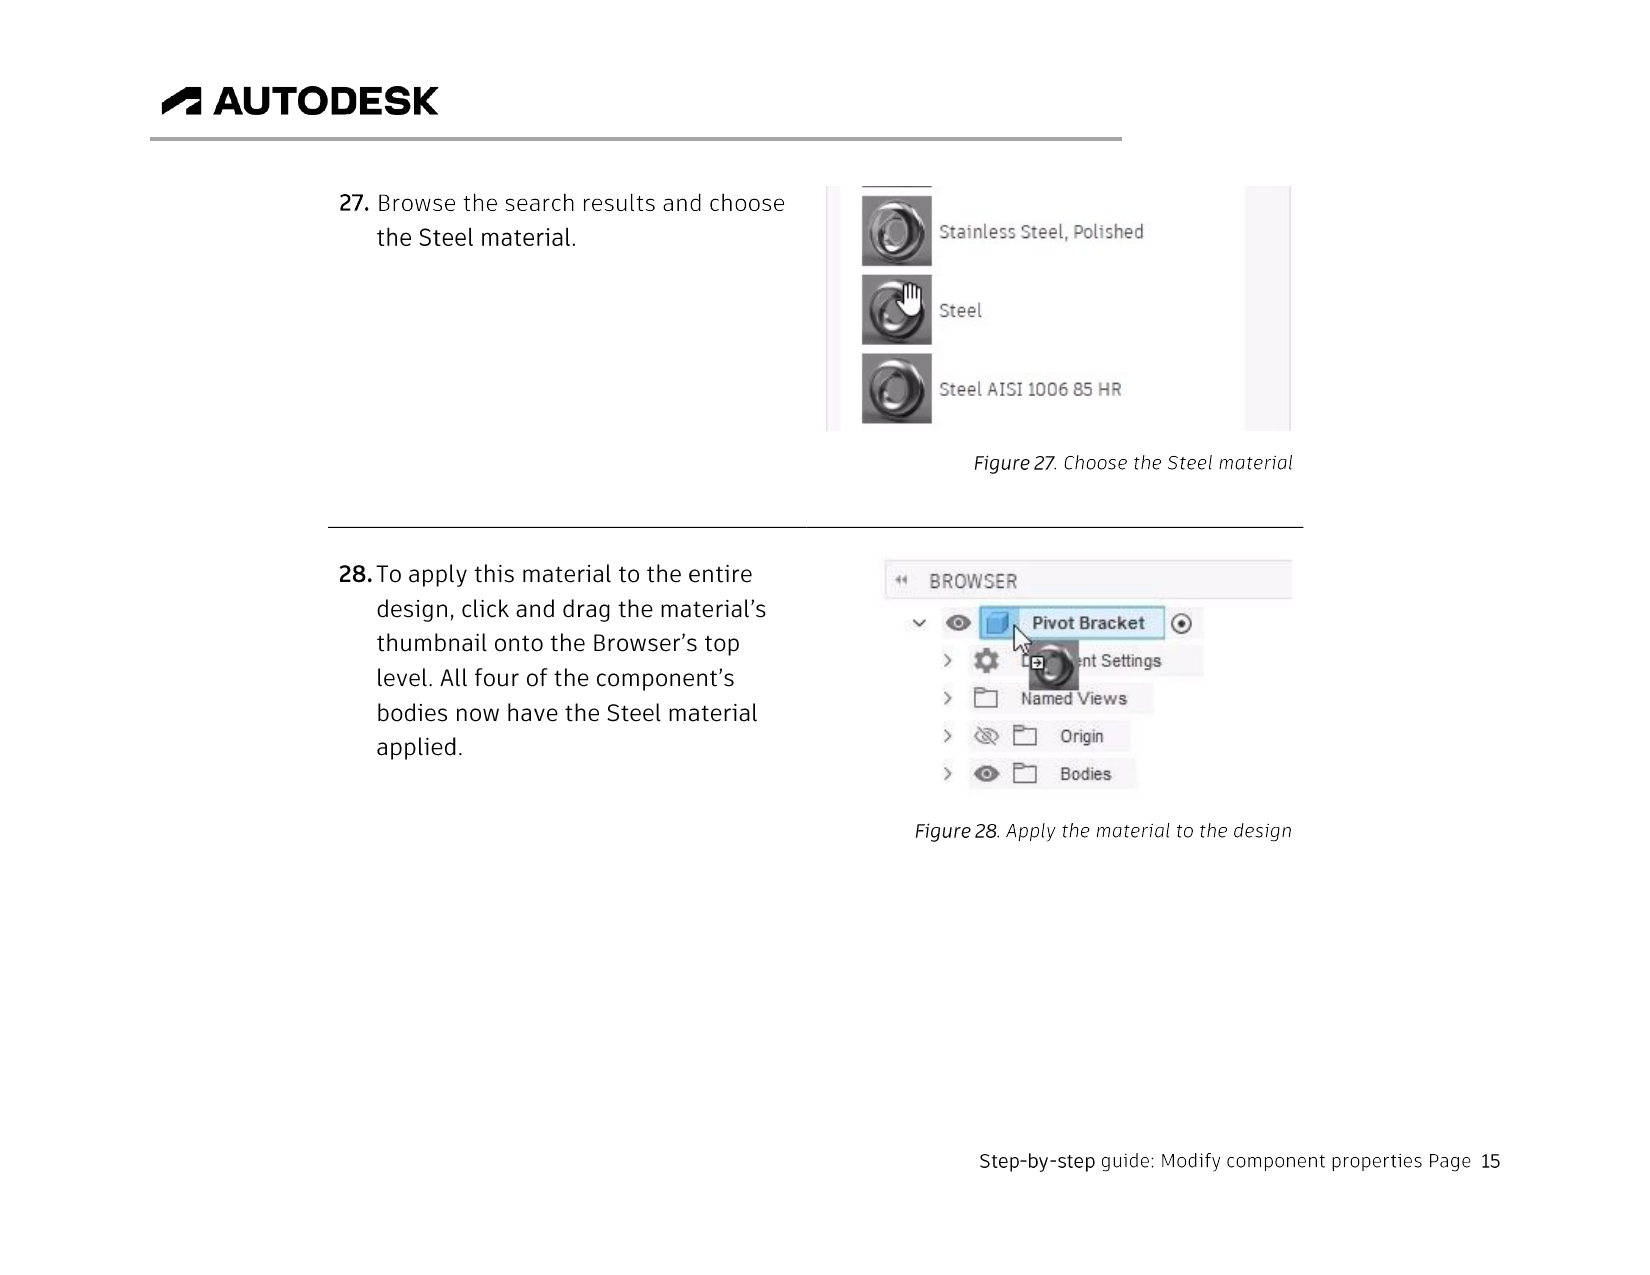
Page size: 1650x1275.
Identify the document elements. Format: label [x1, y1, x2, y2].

text_box [973, 449, 1302, 477]
text_box [914, 817, 1302, 845]
text_box [339, 186, 804, 254]
picture [825, 186, 1291, 431]
text_box [339, 557, 783, 764]
picture [879, 557, 1292, 796]
picture [160, 85, 439, 116]
picture [979, 1147, 1510, 1175]
